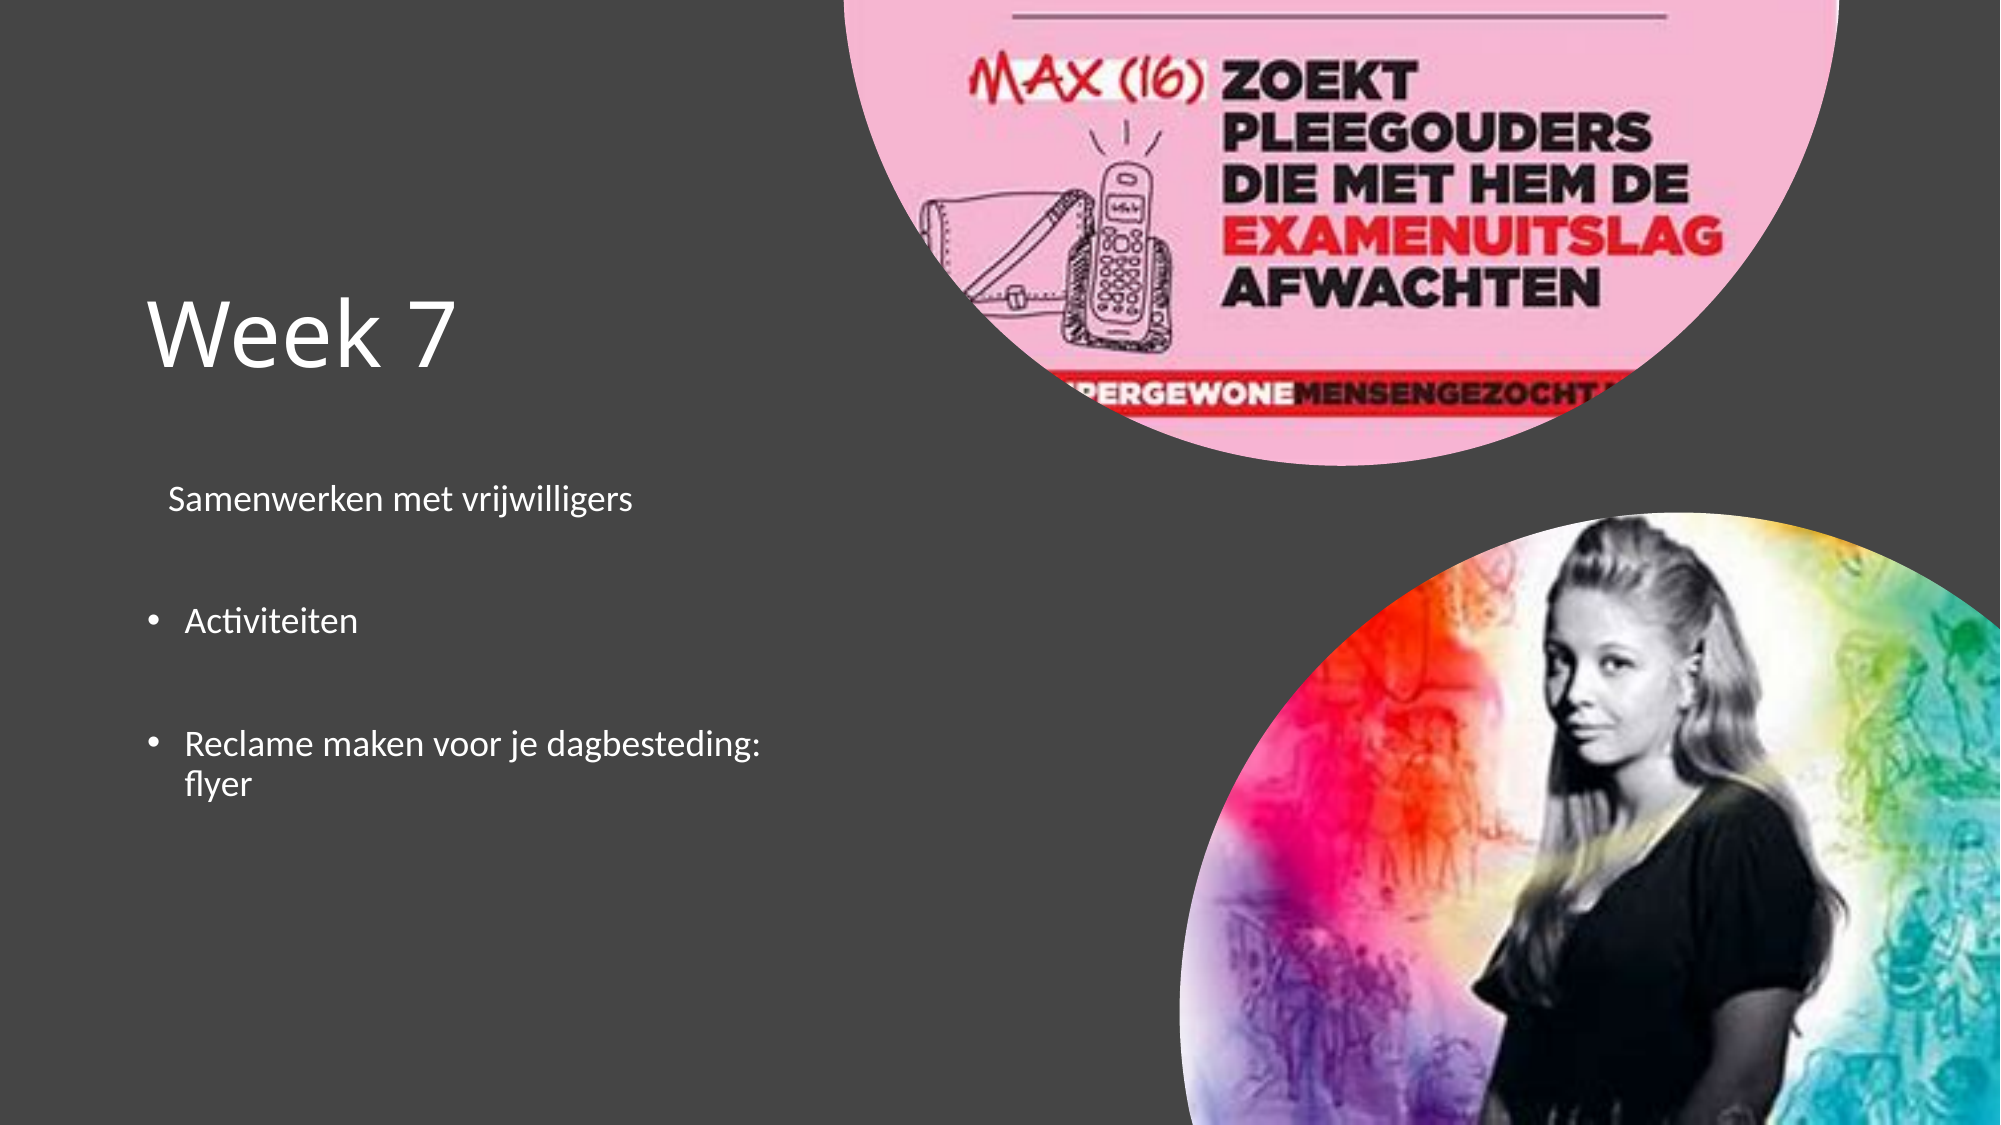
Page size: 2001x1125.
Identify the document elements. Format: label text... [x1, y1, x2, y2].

list Samenwerken met vrijwilligers Activiteiten Reclame maken voor je dagbesteding: flyer [132, 471, 829, 994]
picture [1179, 512, 2000, 1125]
title Week 7 [131, 229, 829, 447]
picture [843, 0, 1840, 466]
